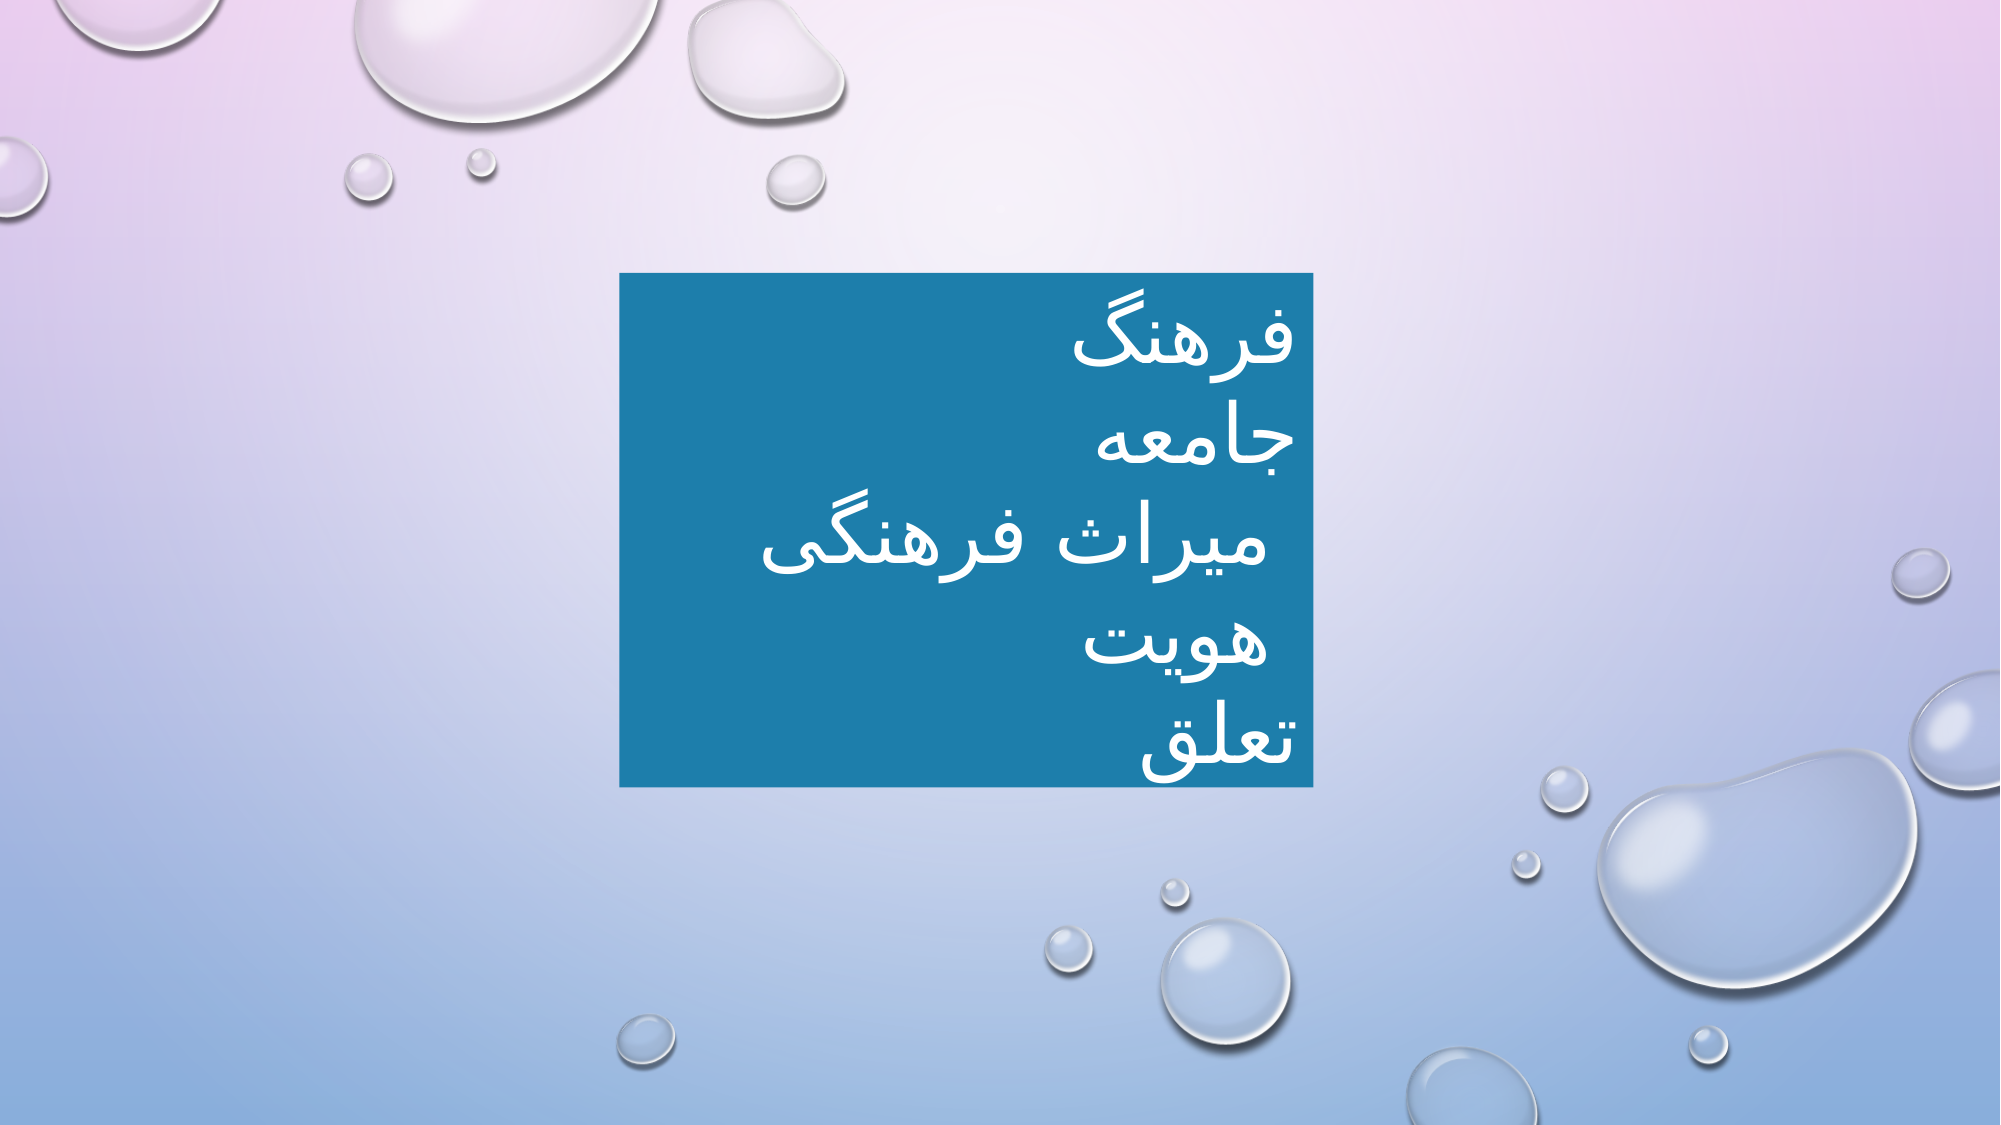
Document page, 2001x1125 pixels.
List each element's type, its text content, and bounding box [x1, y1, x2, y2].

text_box فرهنگ جامعه میراث فرهنگی هویت تعلق [619, 272, 1314, 788]
picture [0, 0, 2000, 1125]
